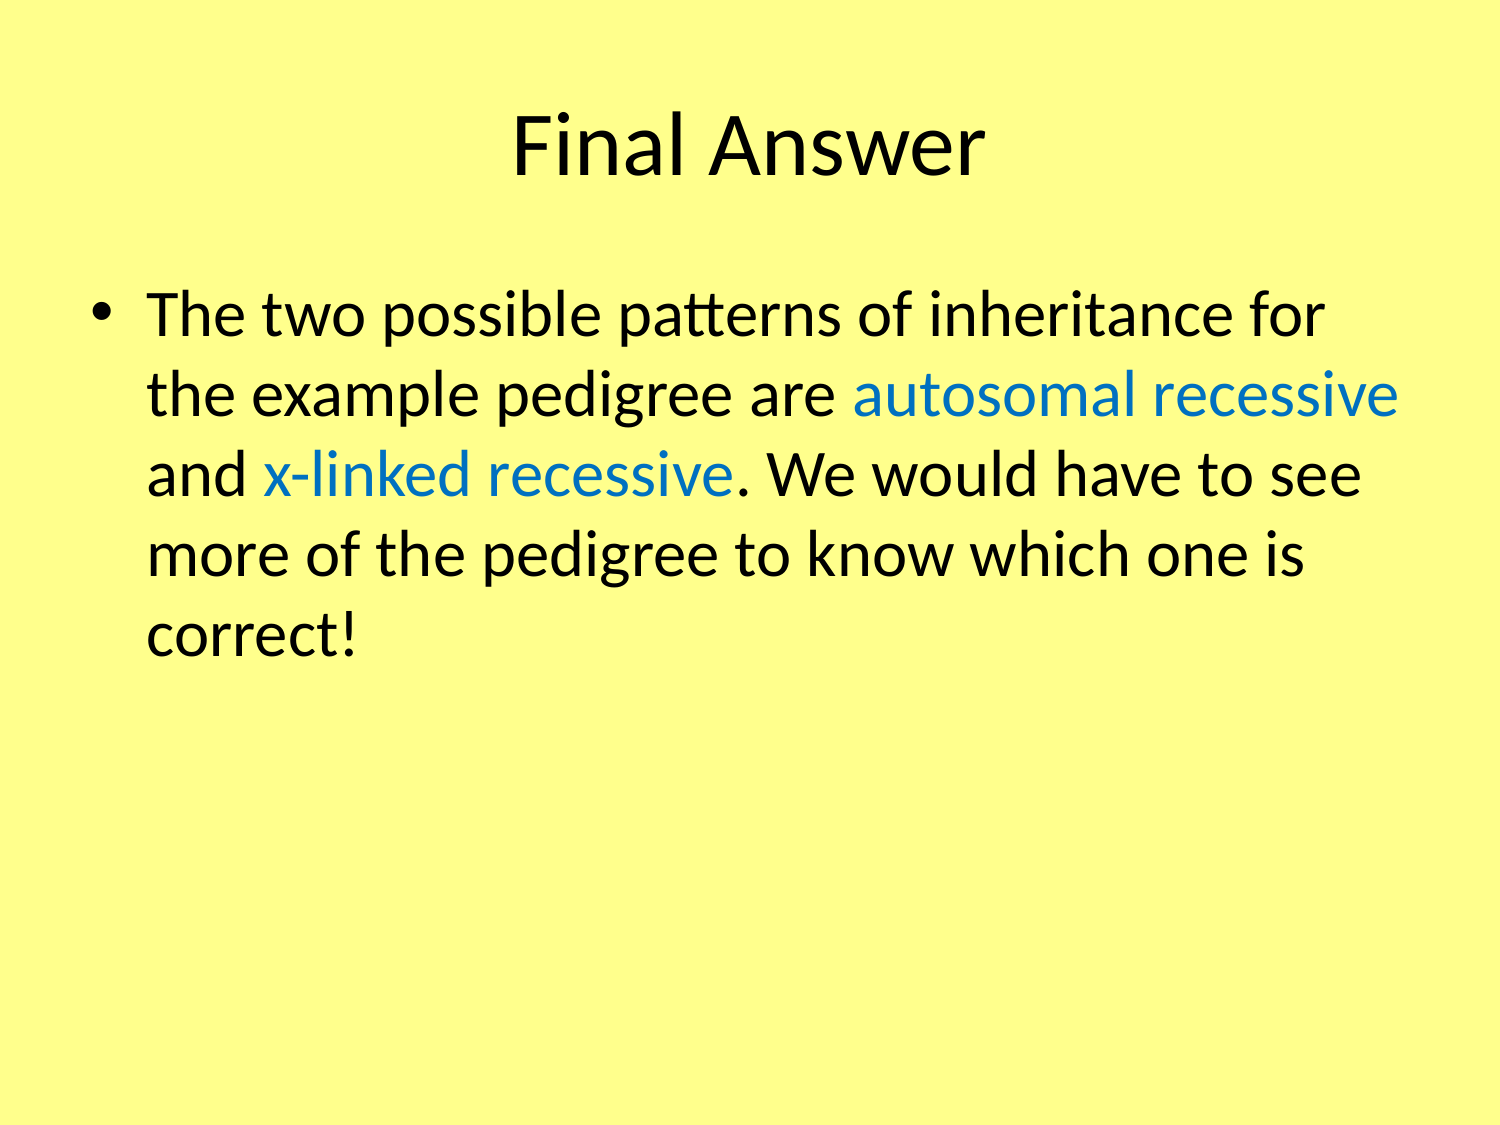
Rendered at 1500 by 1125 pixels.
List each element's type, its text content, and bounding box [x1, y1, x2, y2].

title Final Answer [75, 45, 1425, 233]
list The two possible patterns of inheritance for the example pedigree are autosomal recessive and x-linked recessive. We would have to see more of the pedigree to know which one is correct! [75, 262, 1425, 1005]
